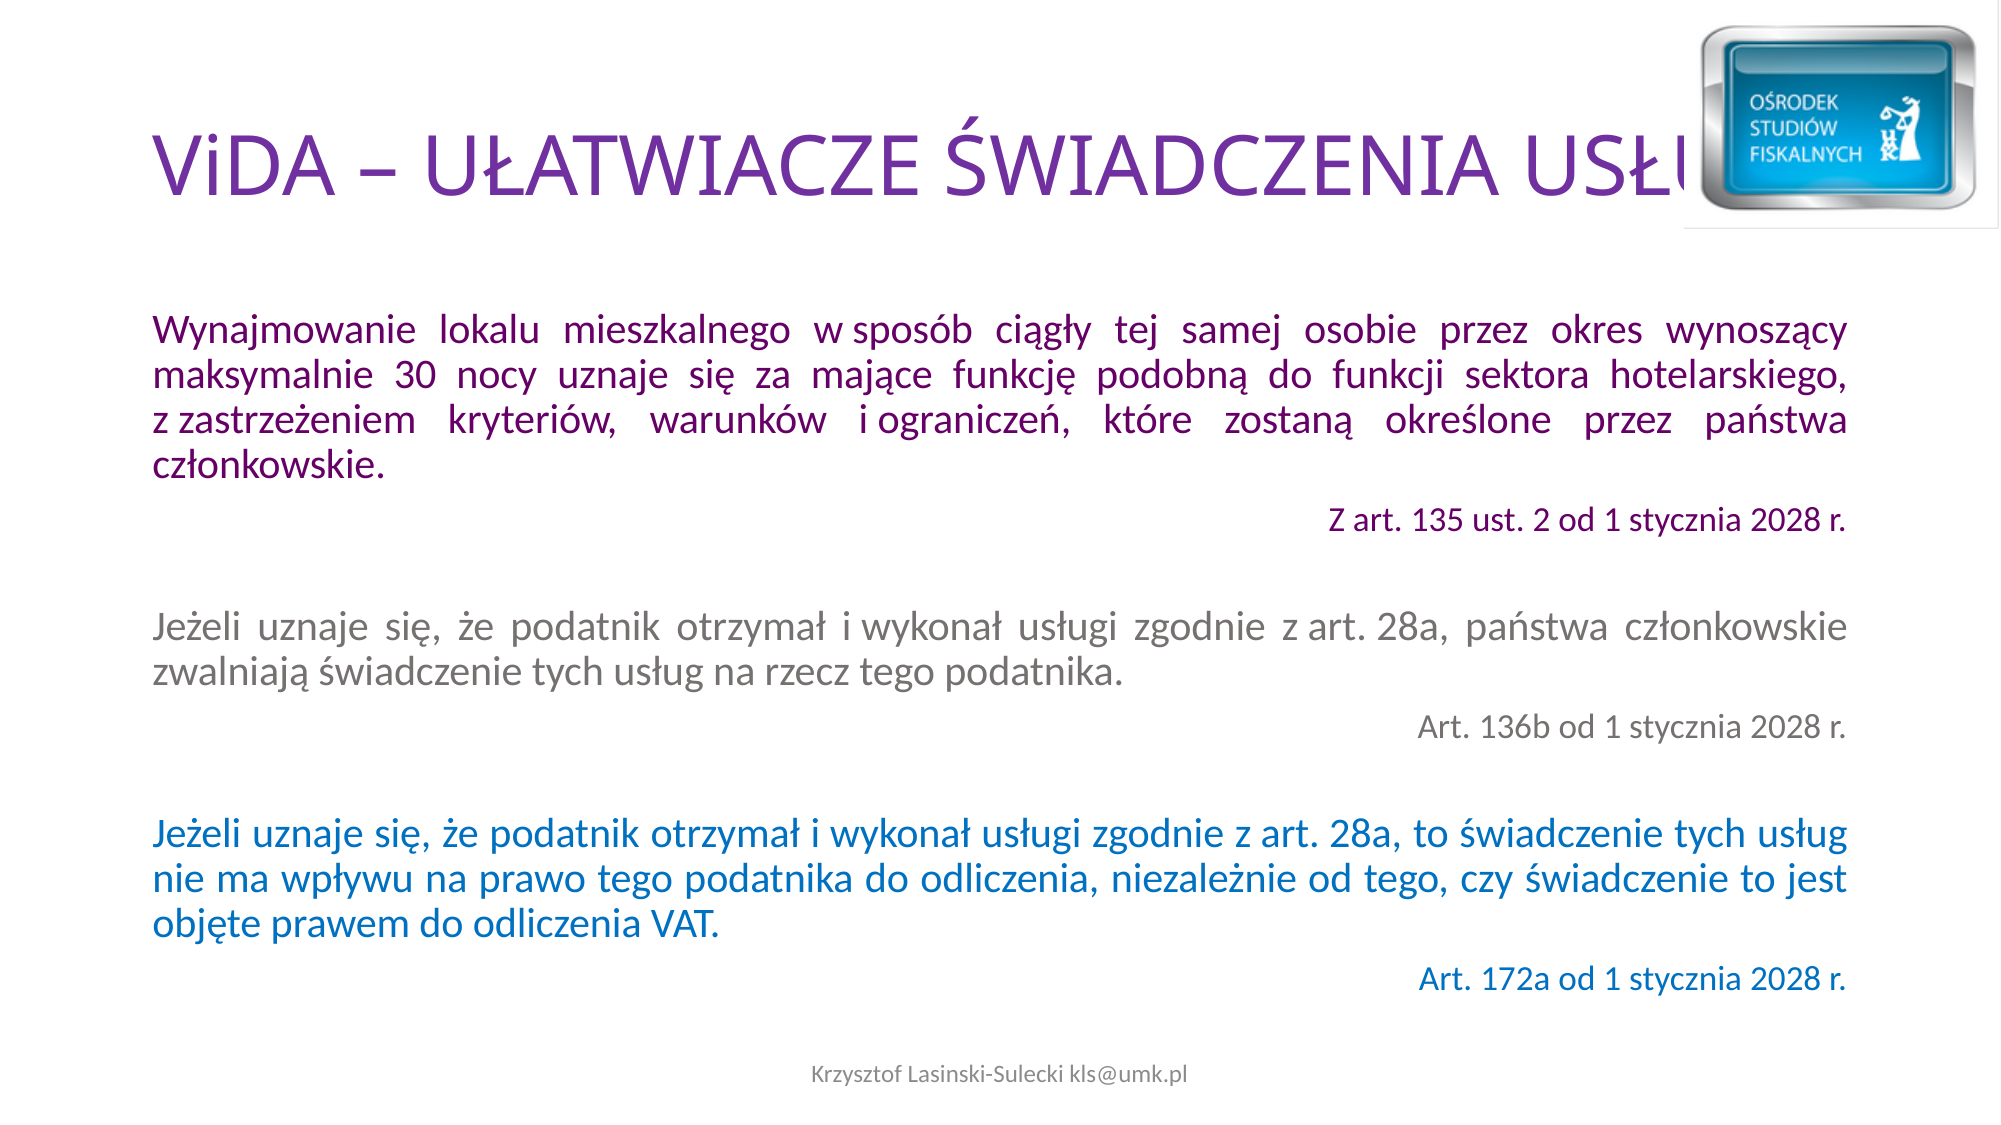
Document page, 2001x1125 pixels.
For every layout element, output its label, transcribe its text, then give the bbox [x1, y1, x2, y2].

picture [1684, 0, 2000, 230]
footer Krzysztof Lasinski-Sulecki kls@umk.pl [662, 1042, 1338, 1103]
title ViDA – UŁATWIACZE ŚWIADCZENIA USŁUG [137, 59, 1863, 278]
list Wynajmowanie lokalu mieszkalnego w sposób ciągły tej samej osobie przez okres wynoszący maksymalnie 30 nocy uznaje się za mające funkcję podobną do funkcji sektora hotelarskiego, z zastrzeżeniem kryteriów, warunków i ograniczeń, które zostaną określone przez państwa członkowskie. Z art. 135 ust. 2 od 1 stycznia 2028 r. Jeżeli uznaje się, że podatnik otrzymał i wykonał usługi zgodnie z art. 28a, państwa członkowskie zwalniają świadczenie tych usług na rzecz tego podatnika. Art. 136b od 1 stycznia 2028 r. Jeżeli uznaje się, że podatnik otrzymał i wykonał usługi zgodnie z art. 28a, to świadczenie tych usług nie ma wpływu na prawo tego podatnika do odliczenia, niezależnie od tego, czy świadczenie to jest objęte prawem do odliczenia VAT. Art. 172a od 1 stycznia 2028 r. [137, 299, 1863, 1014]
